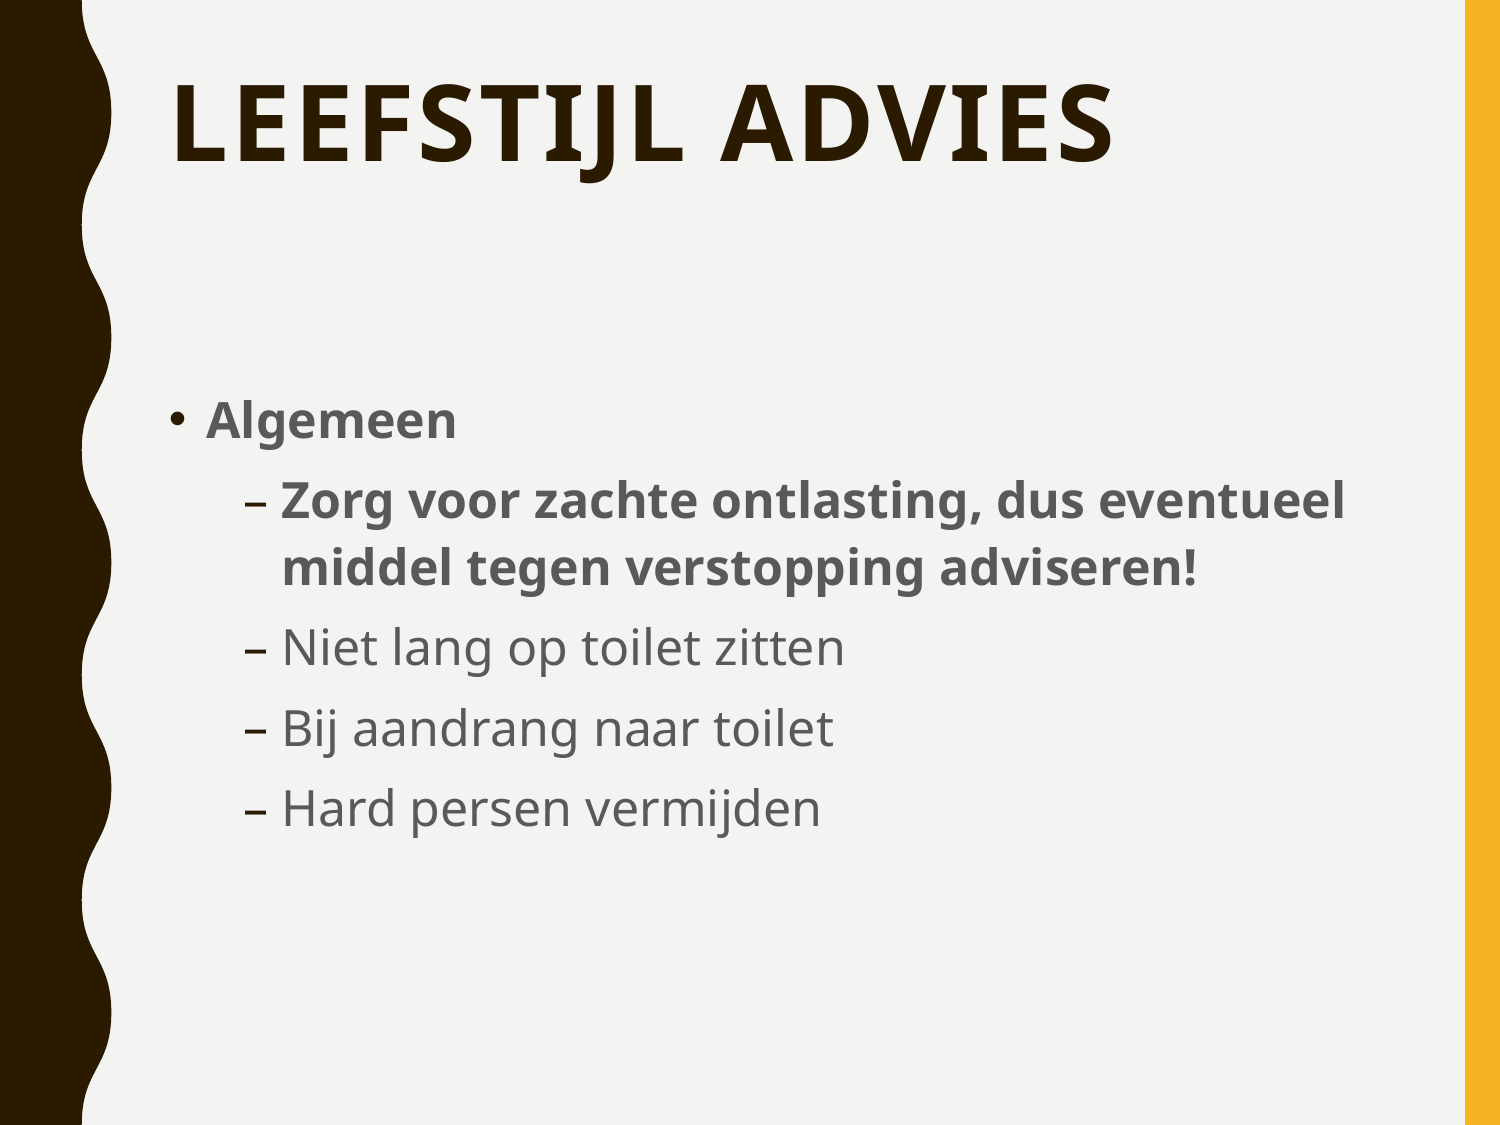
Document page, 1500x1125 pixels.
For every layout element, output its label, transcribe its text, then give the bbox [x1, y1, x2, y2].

title Leefstijl Advies [154, 62, 1407, 308]
list Algemeen Zorg voor zachte ontlasting, dus eventueel middel tegen verstopping adviseren! Niet lang op toilet zitten Bij aandrang naar toilet Hard persen vermijden [154, 375, 1407, 965]
